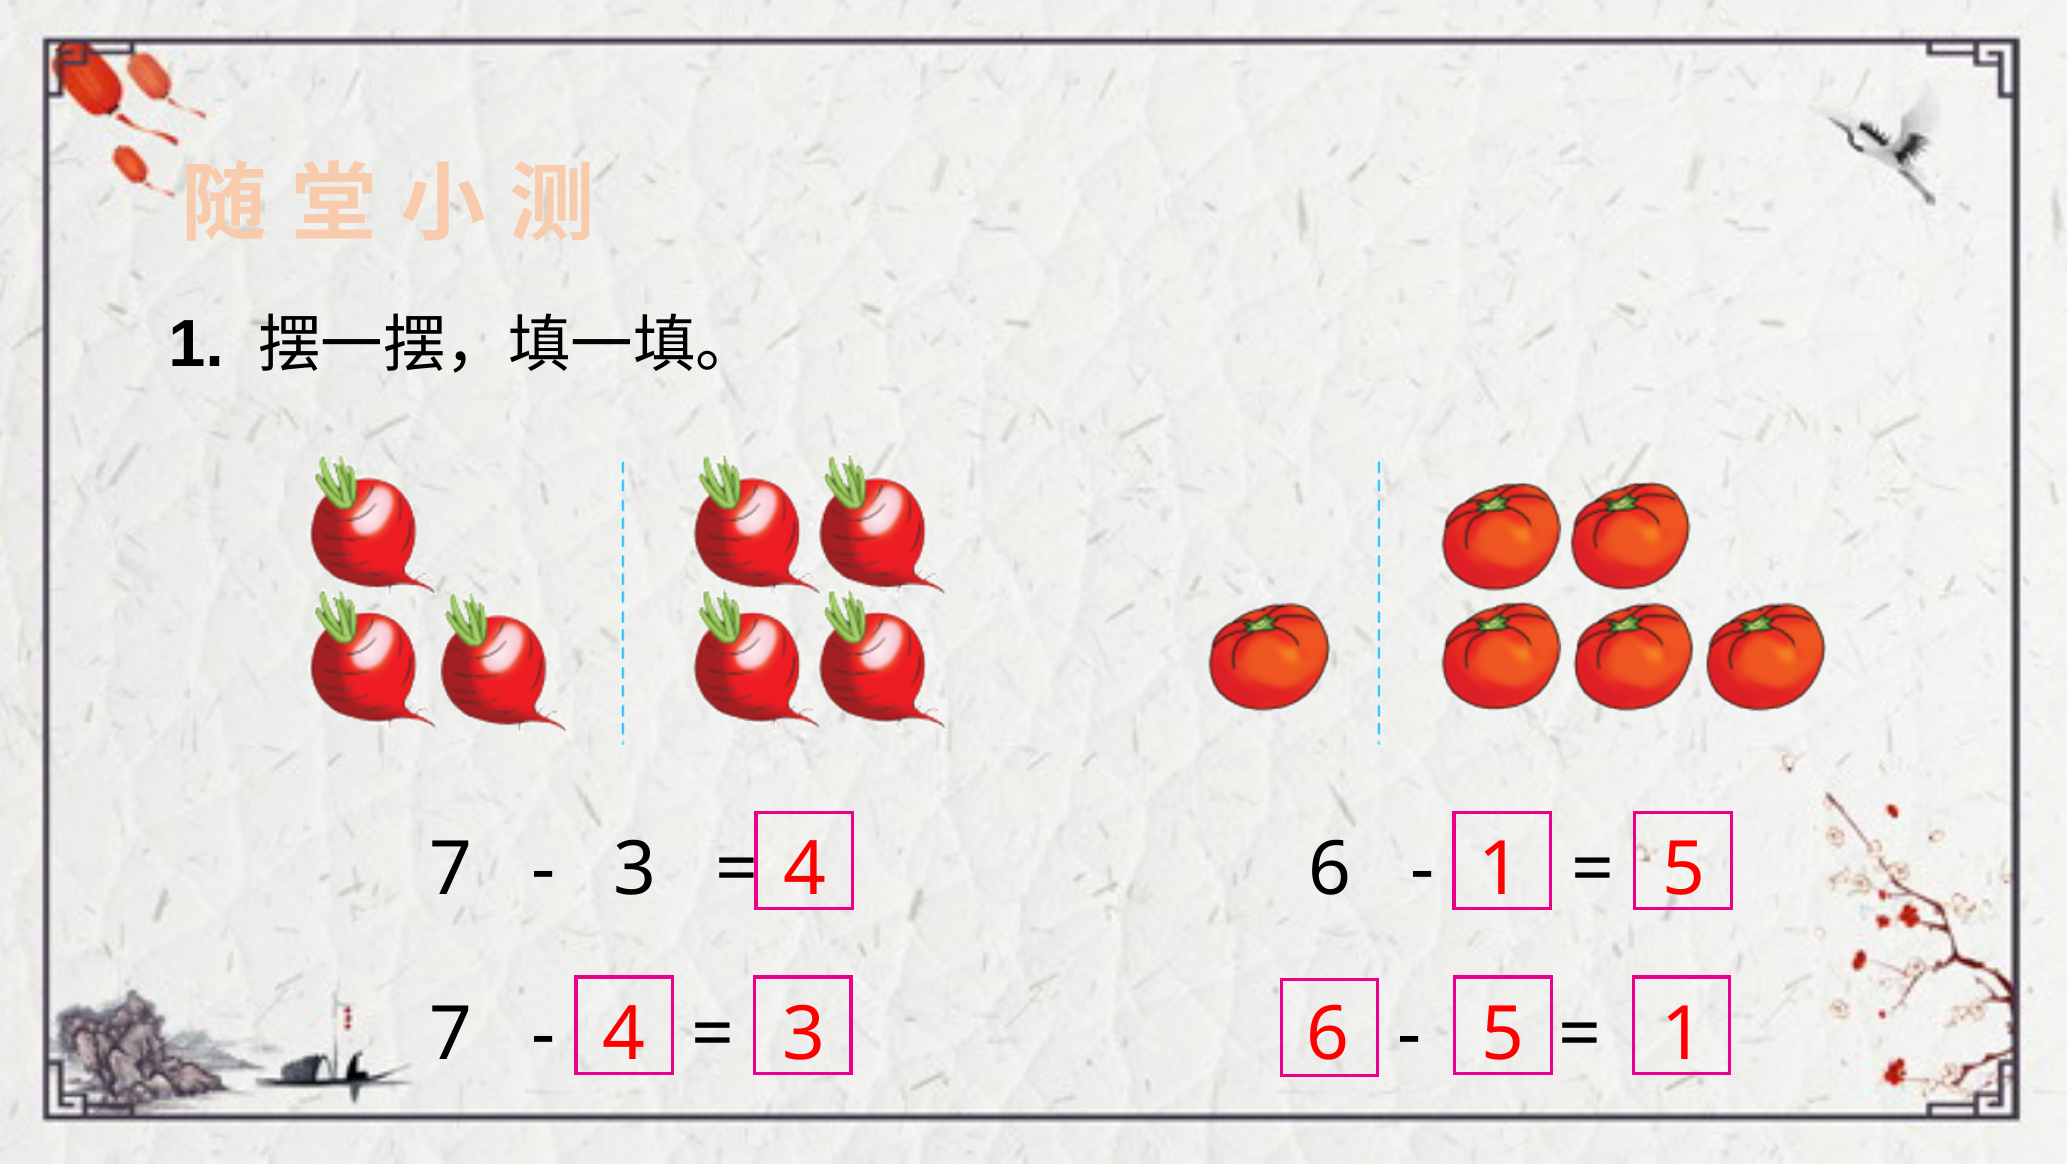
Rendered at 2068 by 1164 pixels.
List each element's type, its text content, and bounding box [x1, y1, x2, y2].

text_box 1. 摆一摆，填一填。 [153, 292, 770, 388]
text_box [414, 812, 853, 919]
picture [0, 0, 2068, 1164]
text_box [414, 976, 852, 1083]
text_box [1382, 976, 1746, 1083]
text_box 1 [1463, 910, 1537, 918]
text_box 5 [1647, 812, 1719, 918]
text_box [1280, 978, 1379, 1077]
text_box 6 [1291, 1077, 1365, 1082]
text_box [1453, 811, 1551, 910]
text_box 6 - = [1293, 812, 1463, 918]
text_box 6 - = [1537, 812, 1647, 918]
text_box 随 堂 小 测 [166, 140, 637, 259]
text_box [1634, 811, 1732, 910]
